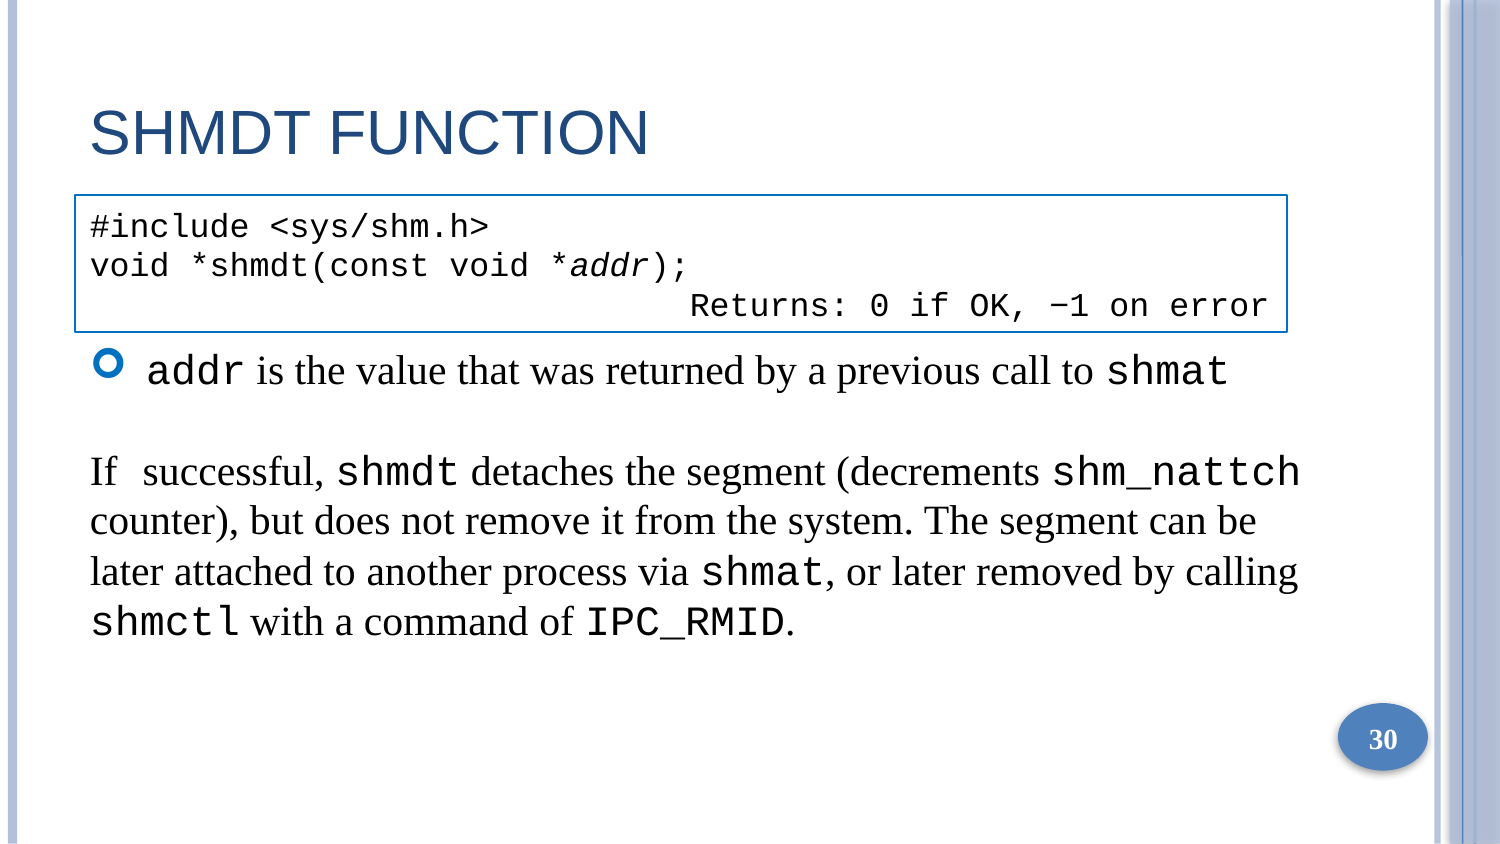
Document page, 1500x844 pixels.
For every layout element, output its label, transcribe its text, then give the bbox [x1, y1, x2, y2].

text_box #include <sys/shm.h> void *shmdt(const void *addr); Returns: 0 if OK, −1 on error [73, 193, 1289, 334]
slide_number 30 [1333, 705, 1434, 770]
title SHMDT Function [75, 33, 1300, 175]
text_box addr is the value that was returned by a previous call to shmat If successful, shmdt detaches the segment (decrements shm_nattch counter), but does not remove it from the system. The segment can be later attached to another process via shmat, or later removed by calling shmctl with a command of IPC_RMID. [74, 335, 1350, 651]
